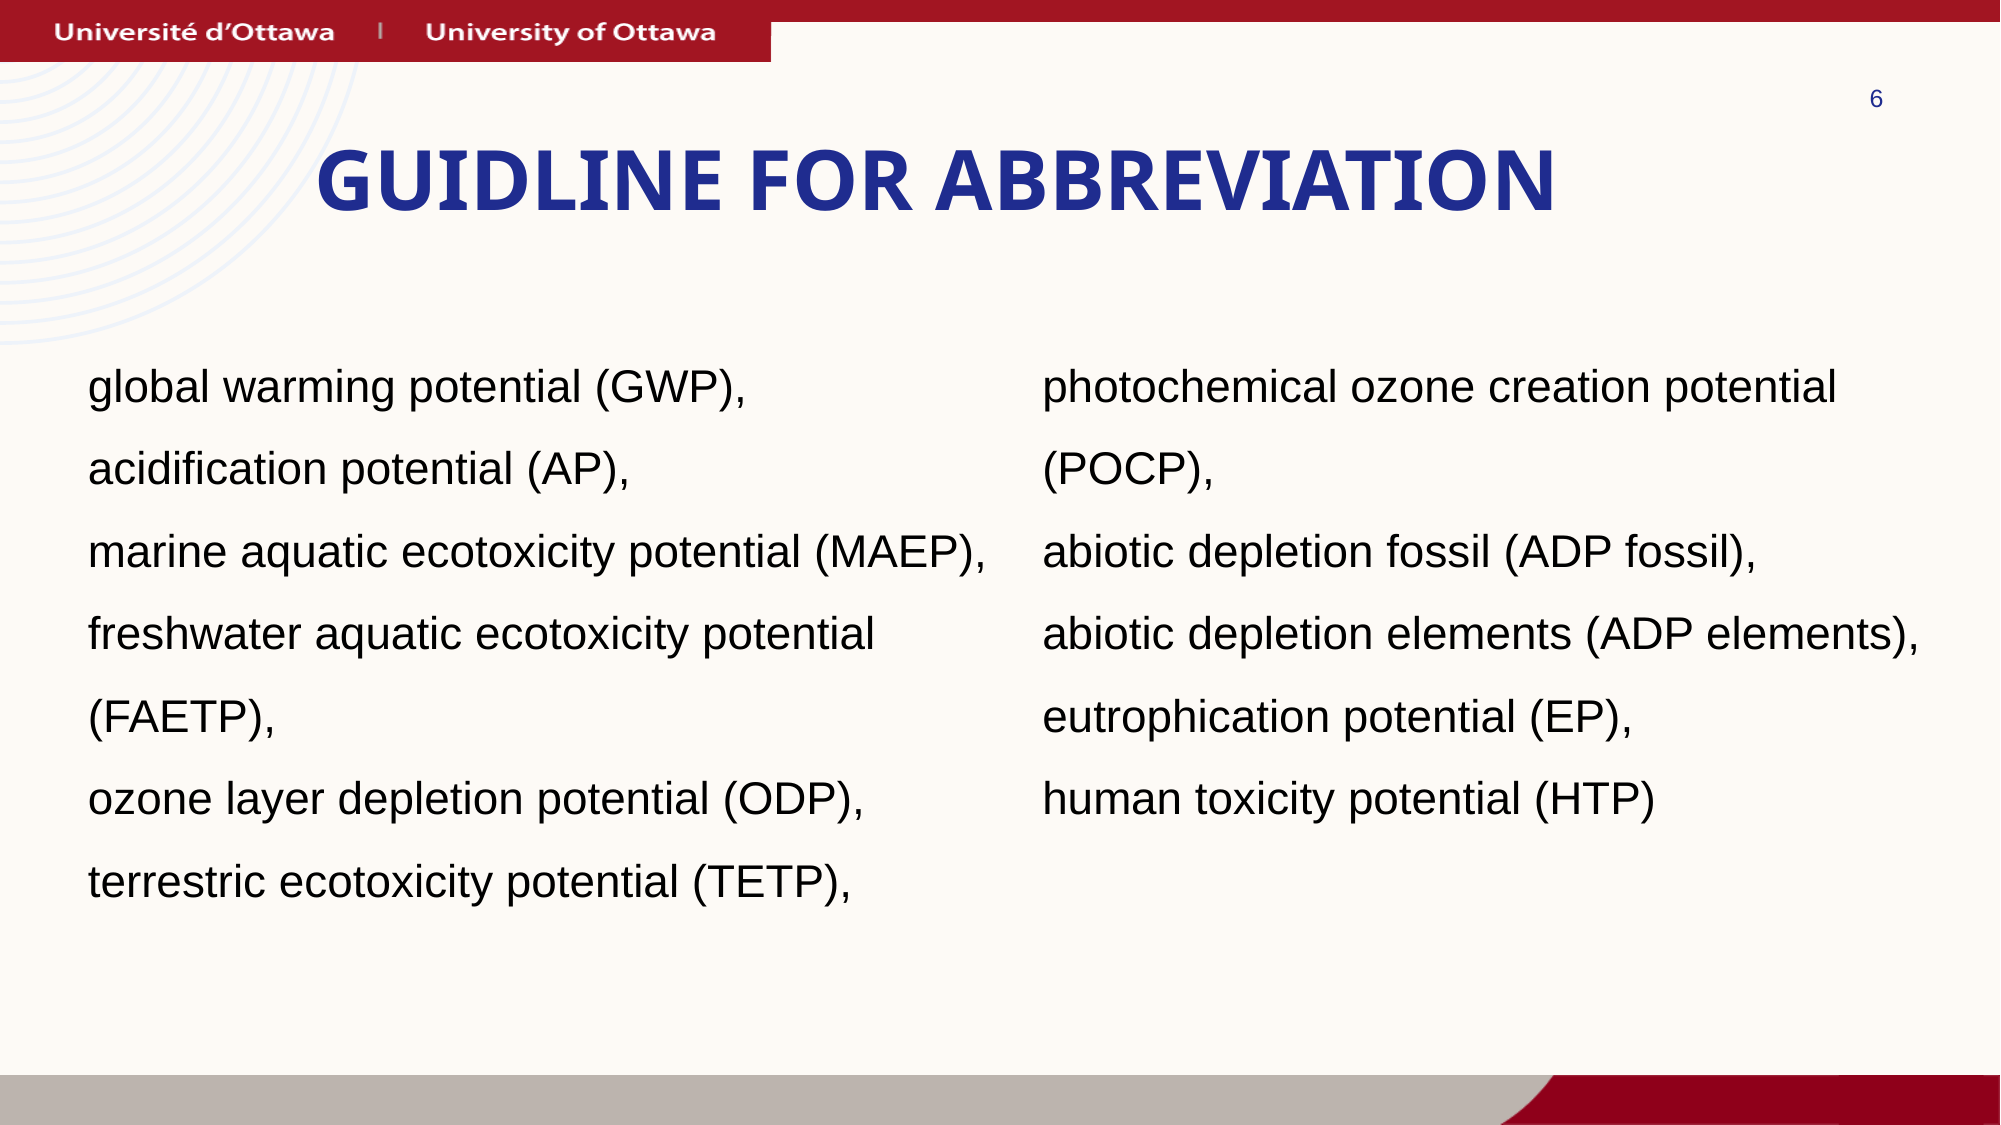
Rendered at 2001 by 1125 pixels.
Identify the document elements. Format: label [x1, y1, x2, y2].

text_box [0, 0, 2000, 1125]
